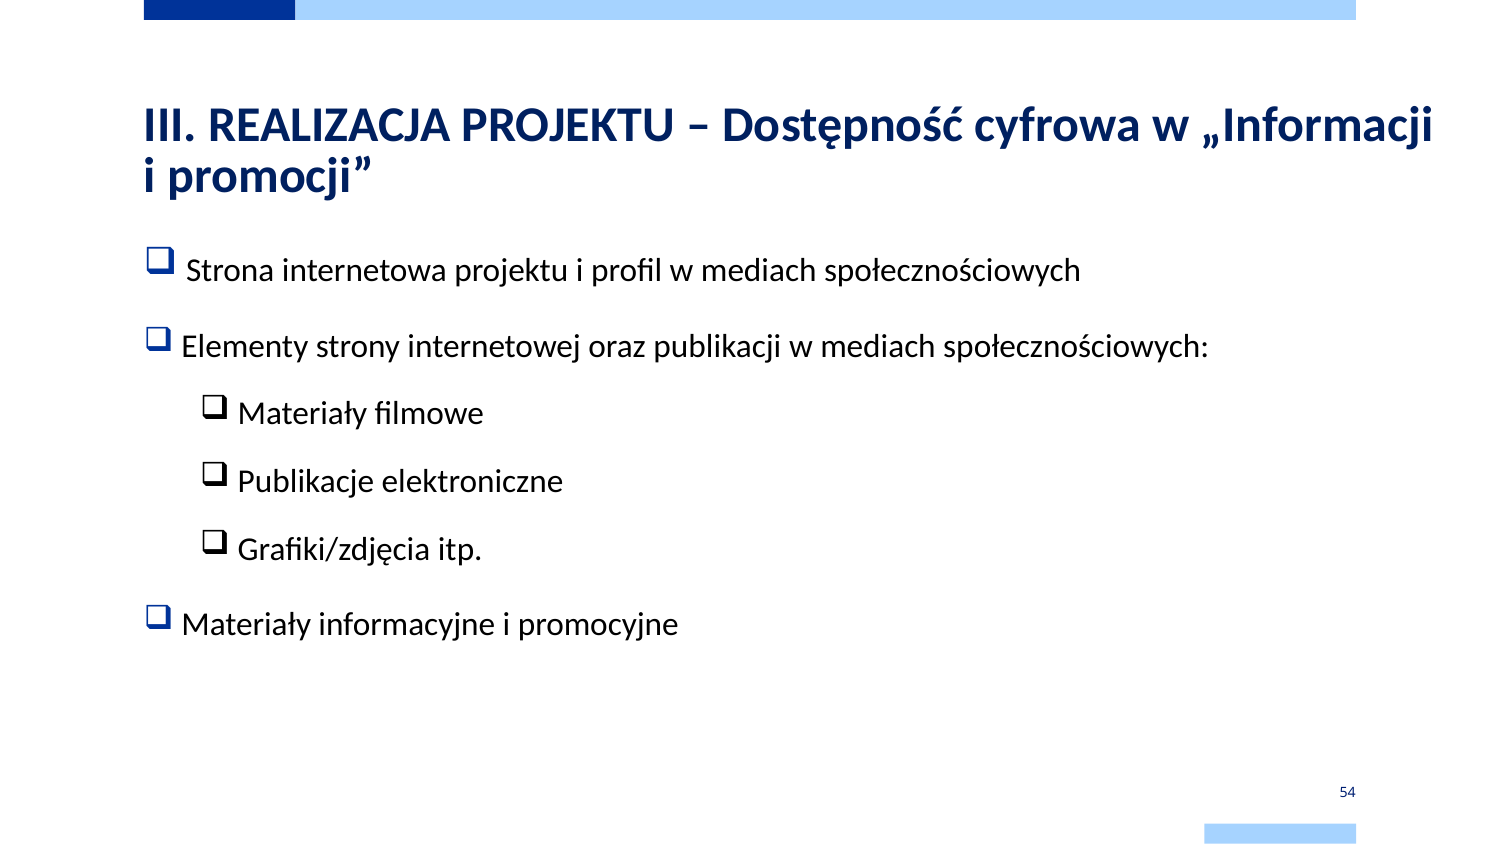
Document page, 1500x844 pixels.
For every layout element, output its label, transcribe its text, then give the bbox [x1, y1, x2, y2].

slide_number 54 [1204, 783, 1356, 804]
list Strona internetowa projektu i profil w mediach społecznościowych Elementy strony internetowej oraz publikacji w mediach społecznościowych: Materiały filmowe Publikacje elektroniczne Grafiki/zdjęcia itp. Materiały informacyjne i promocyjne [143, 220, 1357, 744]
title III. REALIZACJA PROJEKTU – Dostępność cyfrowa w „Informacji i promocji” [143, 100, 1471, 221]
